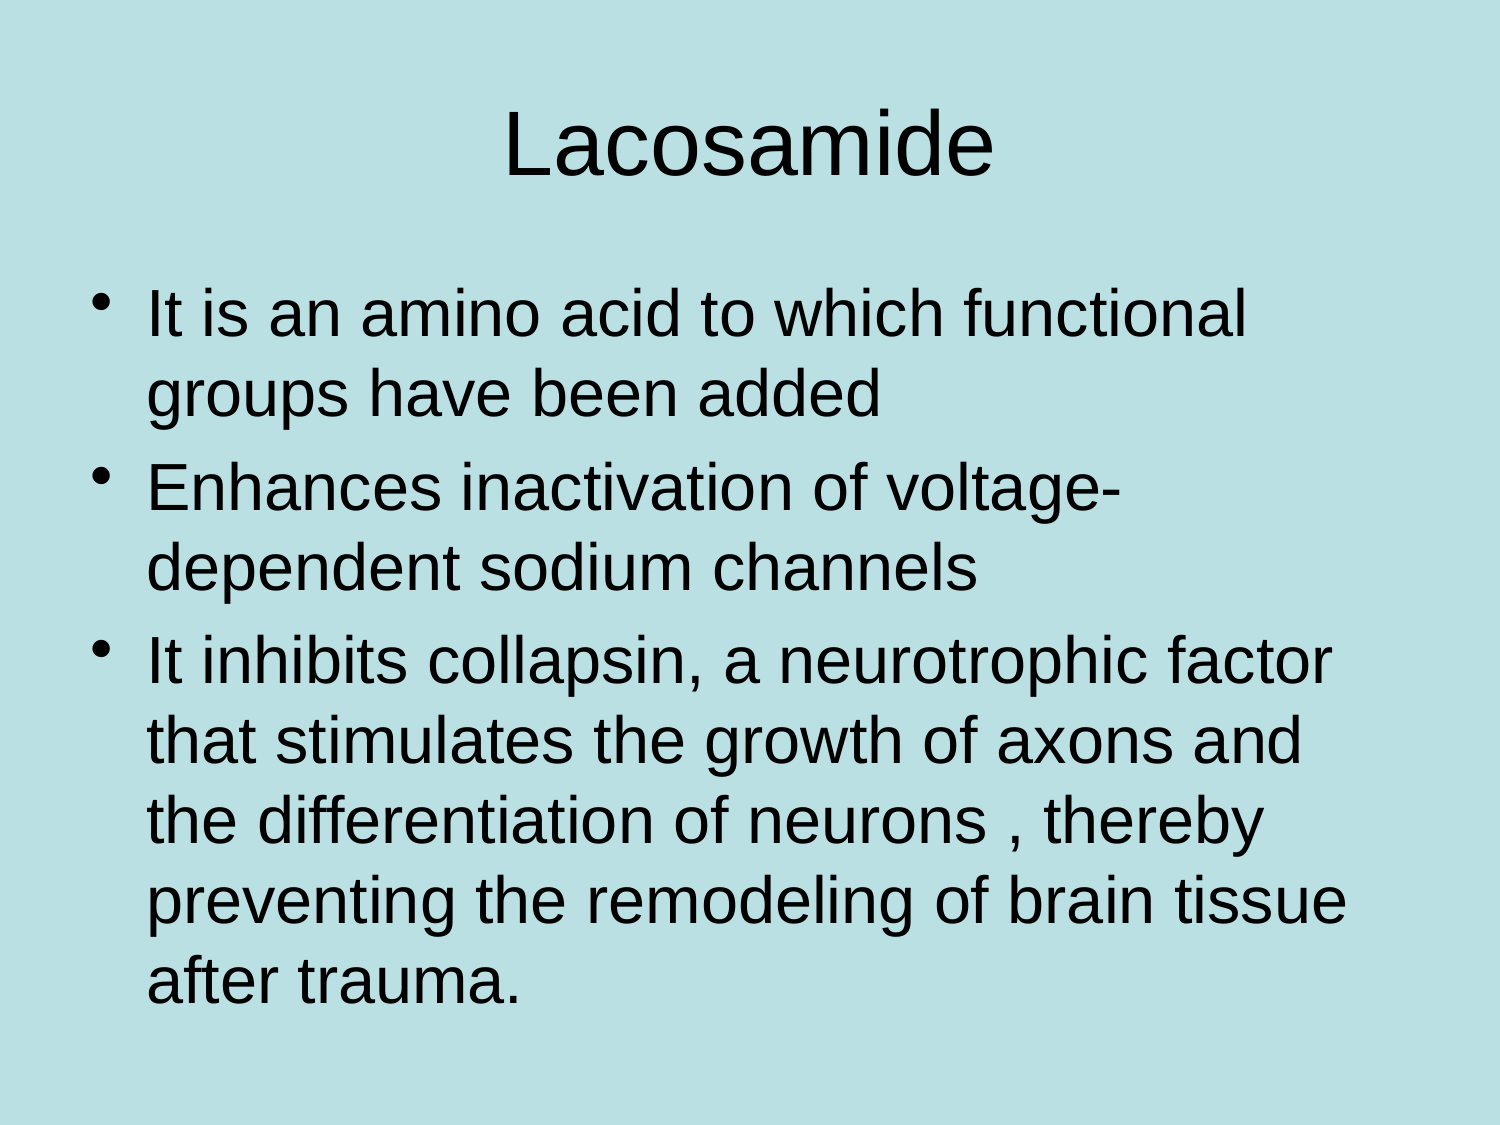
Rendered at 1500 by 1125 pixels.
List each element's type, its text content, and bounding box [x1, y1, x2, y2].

list It is an amino acid to which functional groups have been added Enhances inactivation of voltage- dependent sodium channels It inhibits collapsin, a neurotrophic factor that stimulates the growth of axons and the differentiation of neurons , thereby preventing the remodeling of brain tissue after trauma. [75, 262, 1425, 1047]
title Lacosamide [75, 45, 1425, 233]
